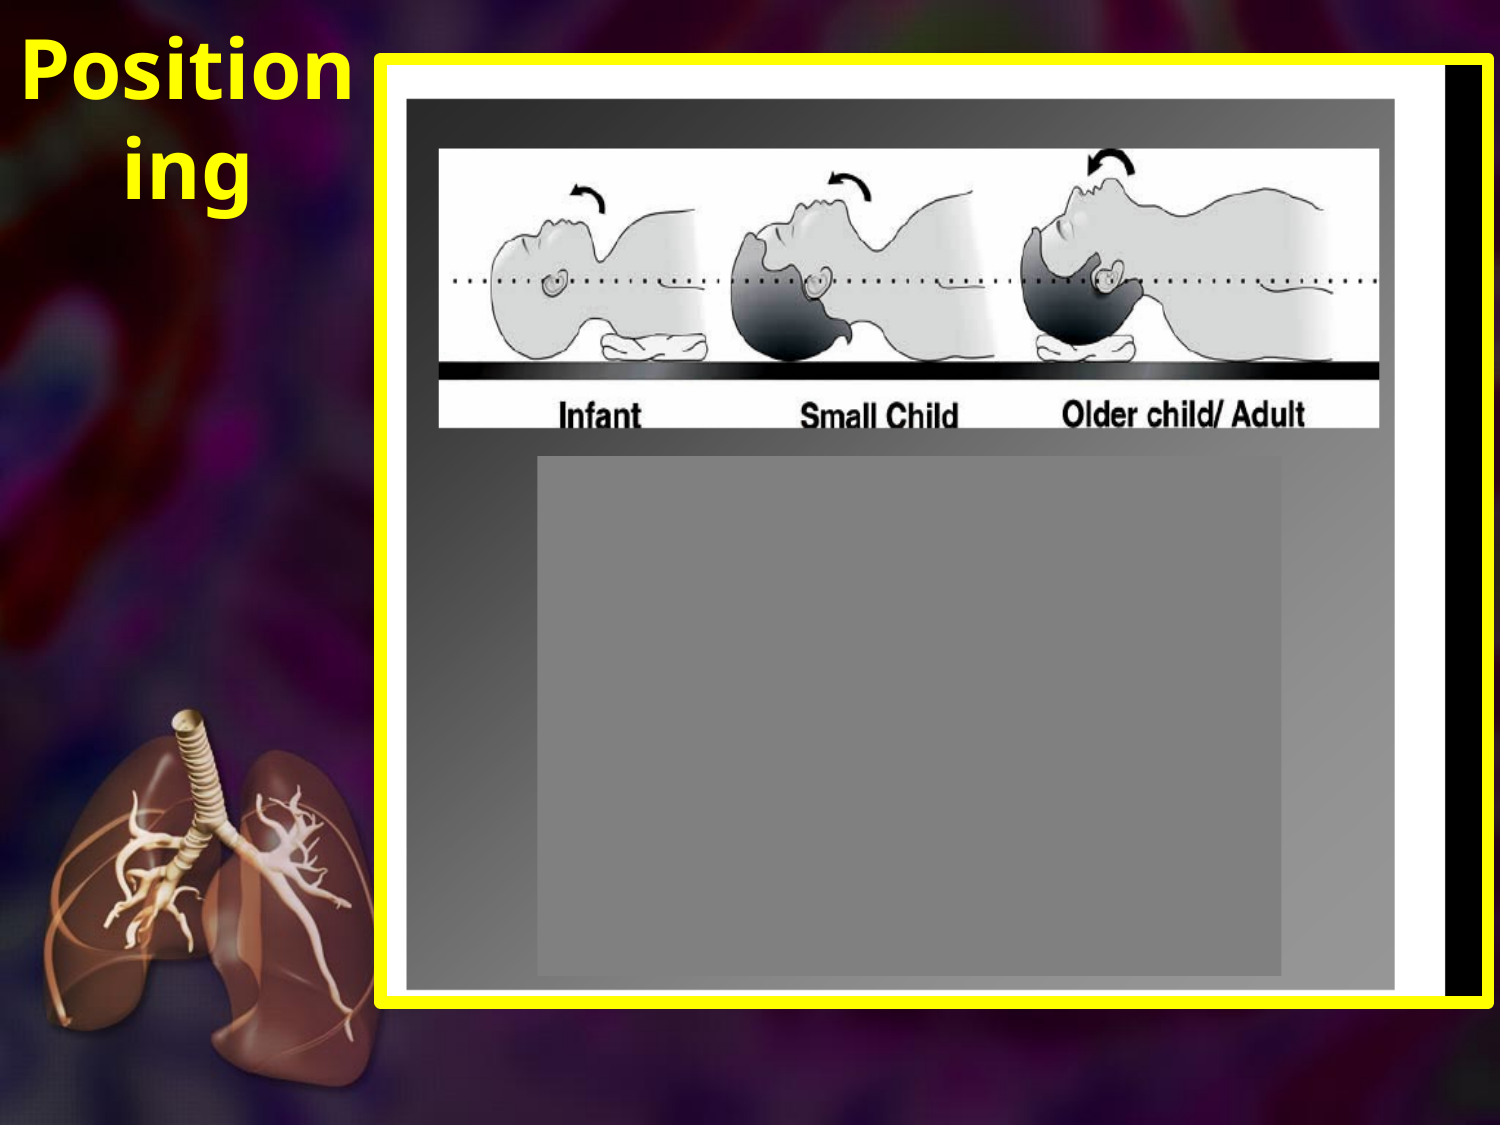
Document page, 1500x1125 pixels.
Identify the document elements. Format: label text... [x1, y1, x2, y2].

picture [0, 0, 1500, 1125]
title Positioning [0, 81, 376, 151]
picture [386, 65, 1483, 997]
